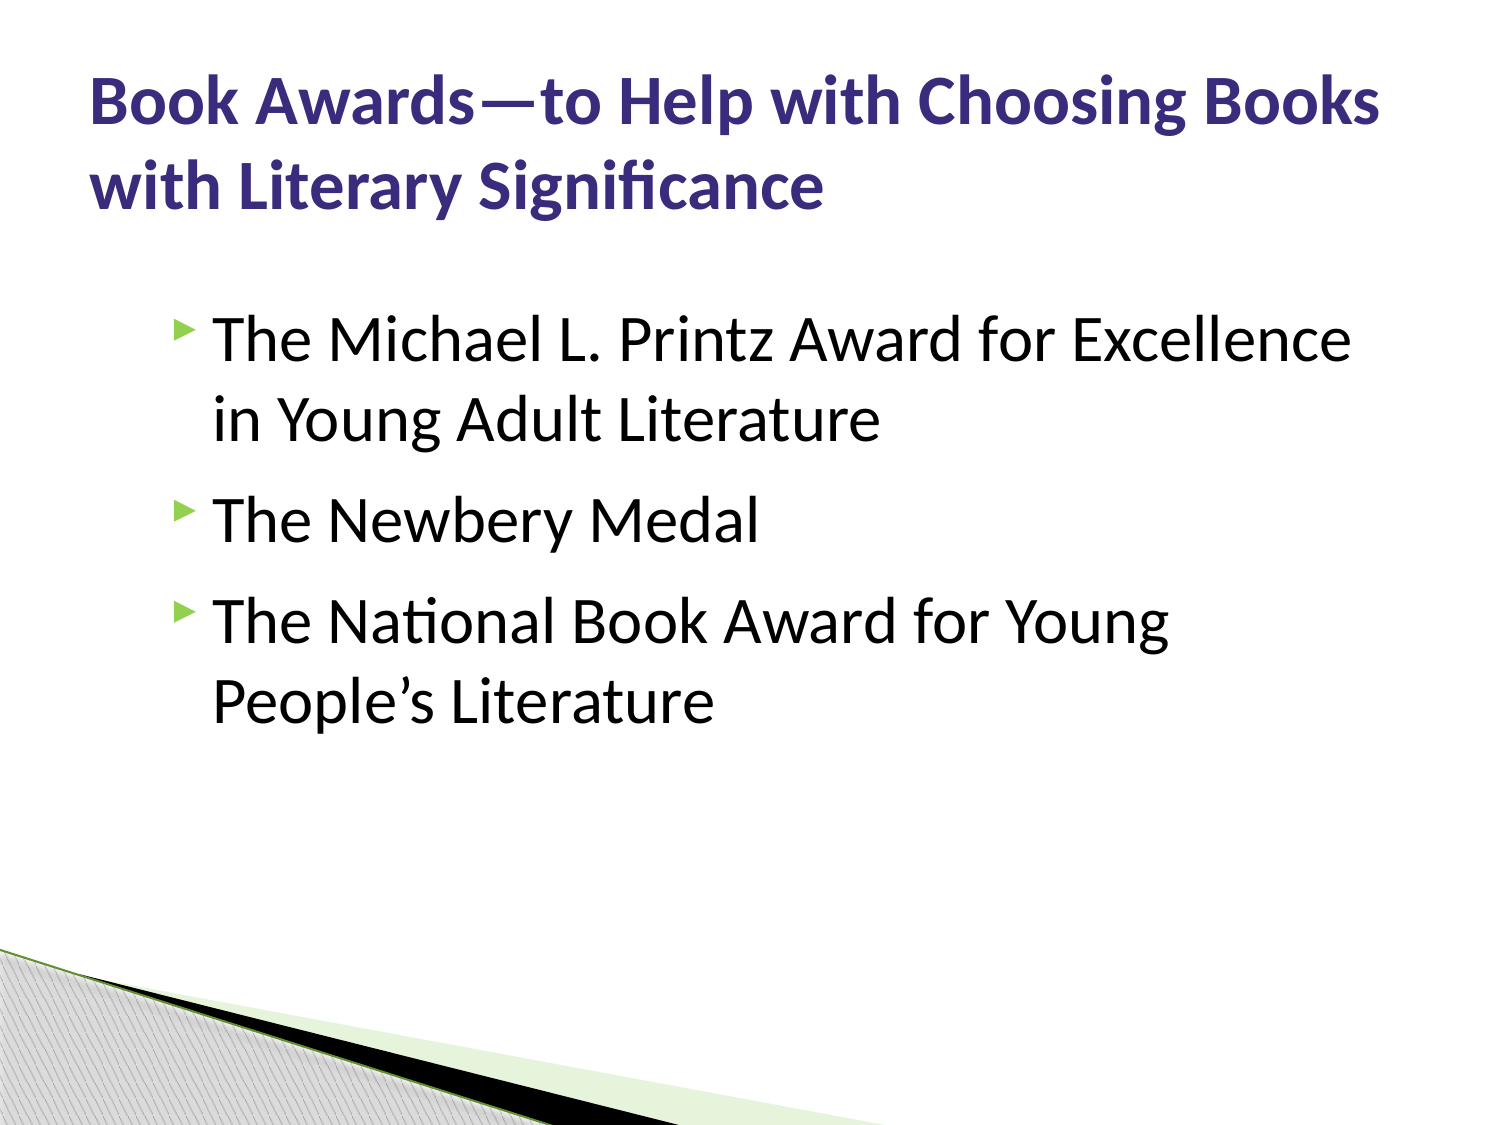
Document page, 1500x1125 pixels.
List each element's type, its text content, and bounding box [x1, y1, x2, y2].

list The Michael L. Printz Award for Excellence in Young Adult Literature The Newbery Medal The National Book Award for Young People’s Literature [137, 287, 1400, 1063]
title Book Awards—to Help with Choosing Books with Literary Significance [75, 45, 1425, 233]
